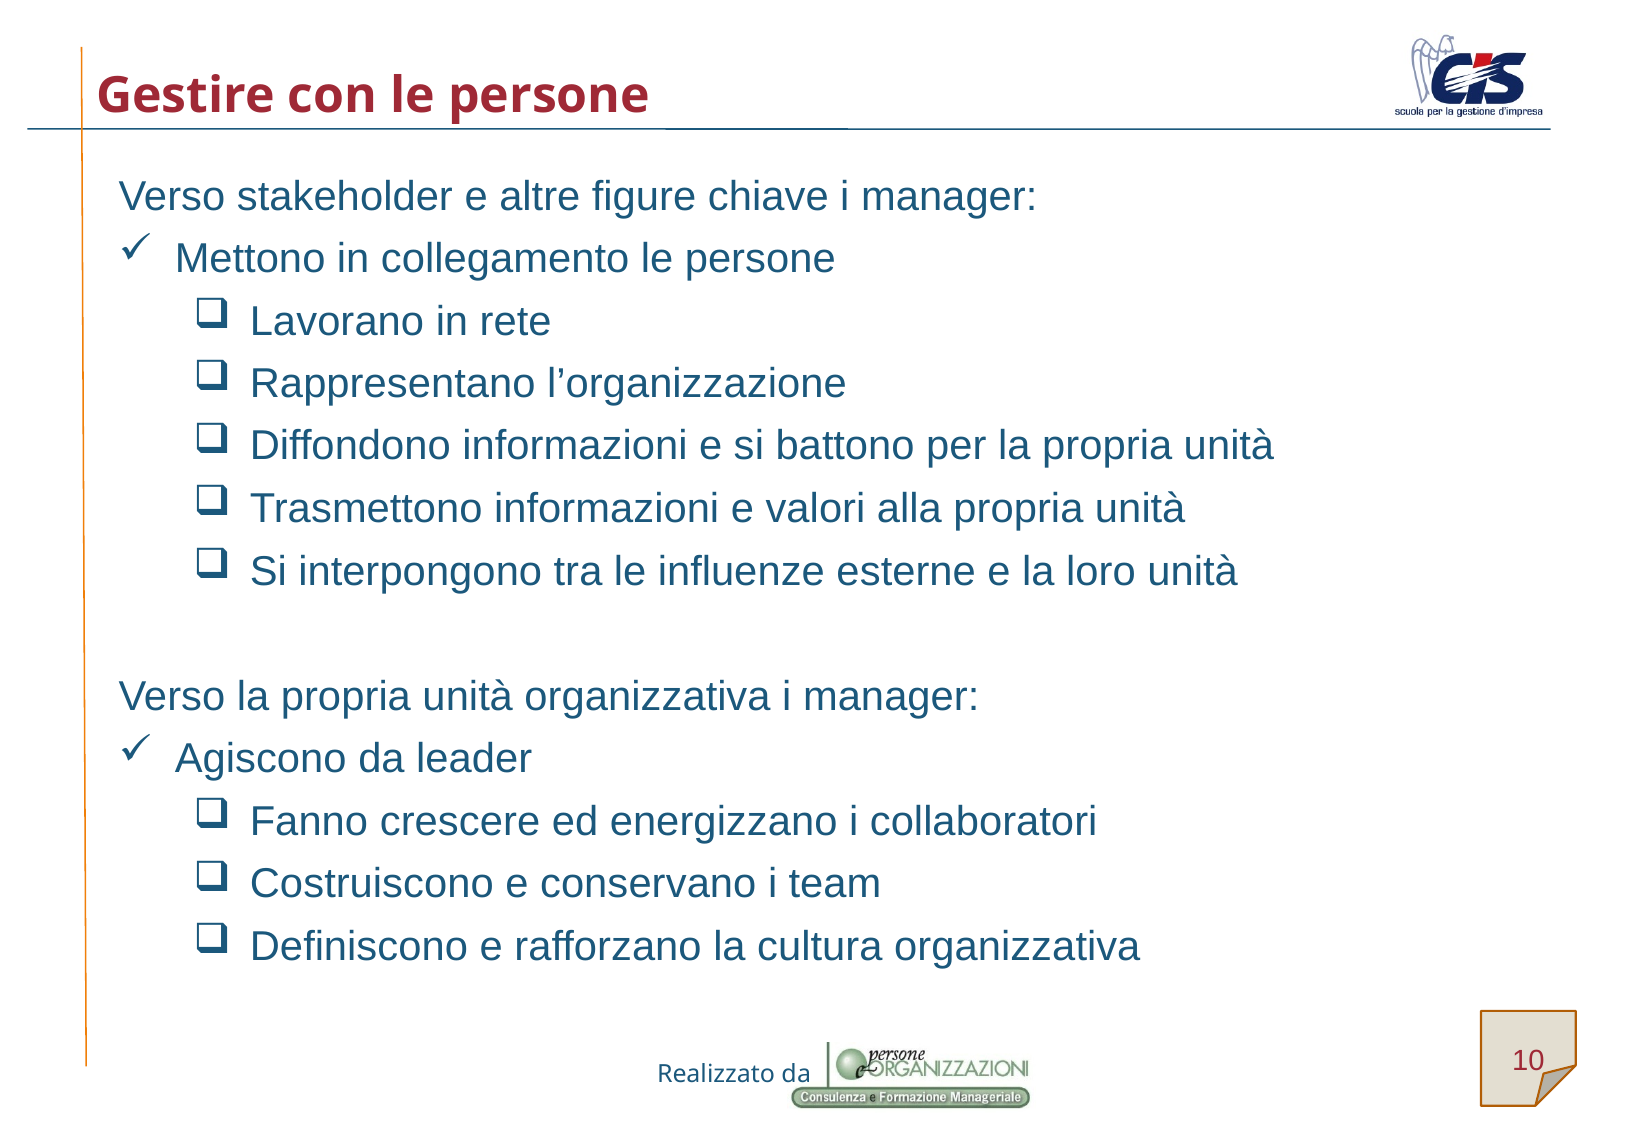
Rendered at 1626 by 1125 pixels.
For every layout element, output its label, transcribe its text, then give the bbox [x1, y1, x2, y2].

picture [1390, 30, 1545, 121]
title Gestire con le persone [81, 33, 1544, 153]
text_box Verso stakeholder e altre figure chiave i manager: Mettono in collegamento le persone Lavorano in rete Rappresentano l’organizzazione Diffondono informazioni e si battono per la propria unità Trasmettono informazioni e valori alla propria unità Si interpongono tra le influenze esterne e la loro unità Verso la propria unità organizzativa i manager: Agiscono da leader Fanno crescere ed energizzano i collaboratori Costruiscono e conservano i team Definiscono e rafforzano la cultura organizzativa [103, 160, 1545, 977]
picture [787, 1042, 1036, 1117]
slide_number 10 [1486, 1028, 1571, 1089]
picture [787, 1070, 792, 1080]
